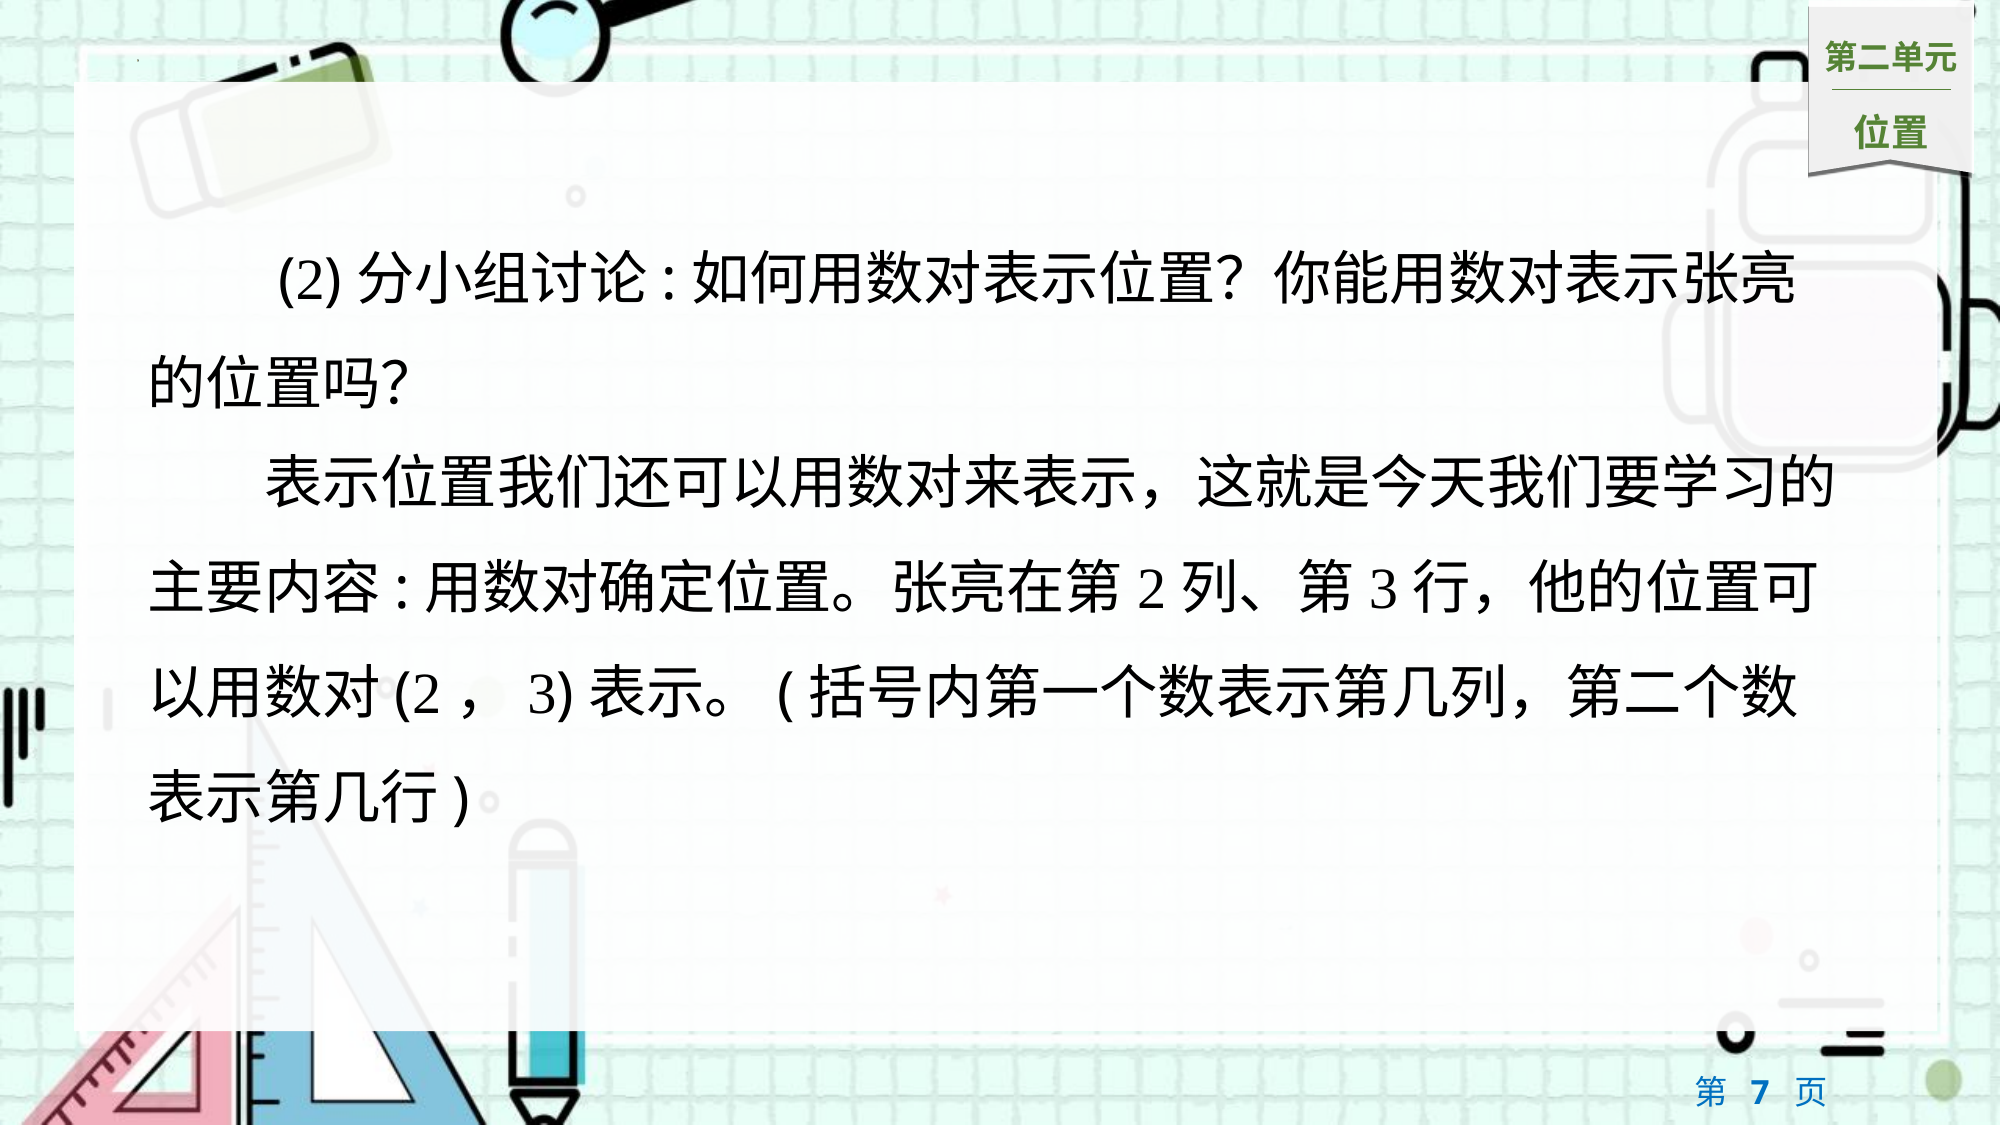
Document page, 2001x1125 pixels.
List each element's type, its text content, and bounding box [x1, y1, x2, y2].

text_box (2)分小组讨论:如何用数对表示位置？你能用数对表示张亮的位置吗？ [147, 206, 1853, 410]
picture [1938, 168, 1971, 176]
picture [0, 0, 2000, 1125]
text_box 表示位置我们还可以用数对来表示，这就是今天我们要学习的主要内容:用数对确定位置。张亮在第2列、第3行，他的位置可以用数对(2，3)表示。(括号内第一个数表示第几列，第二个数表示第几行) [147, 410, 1853, 831]
